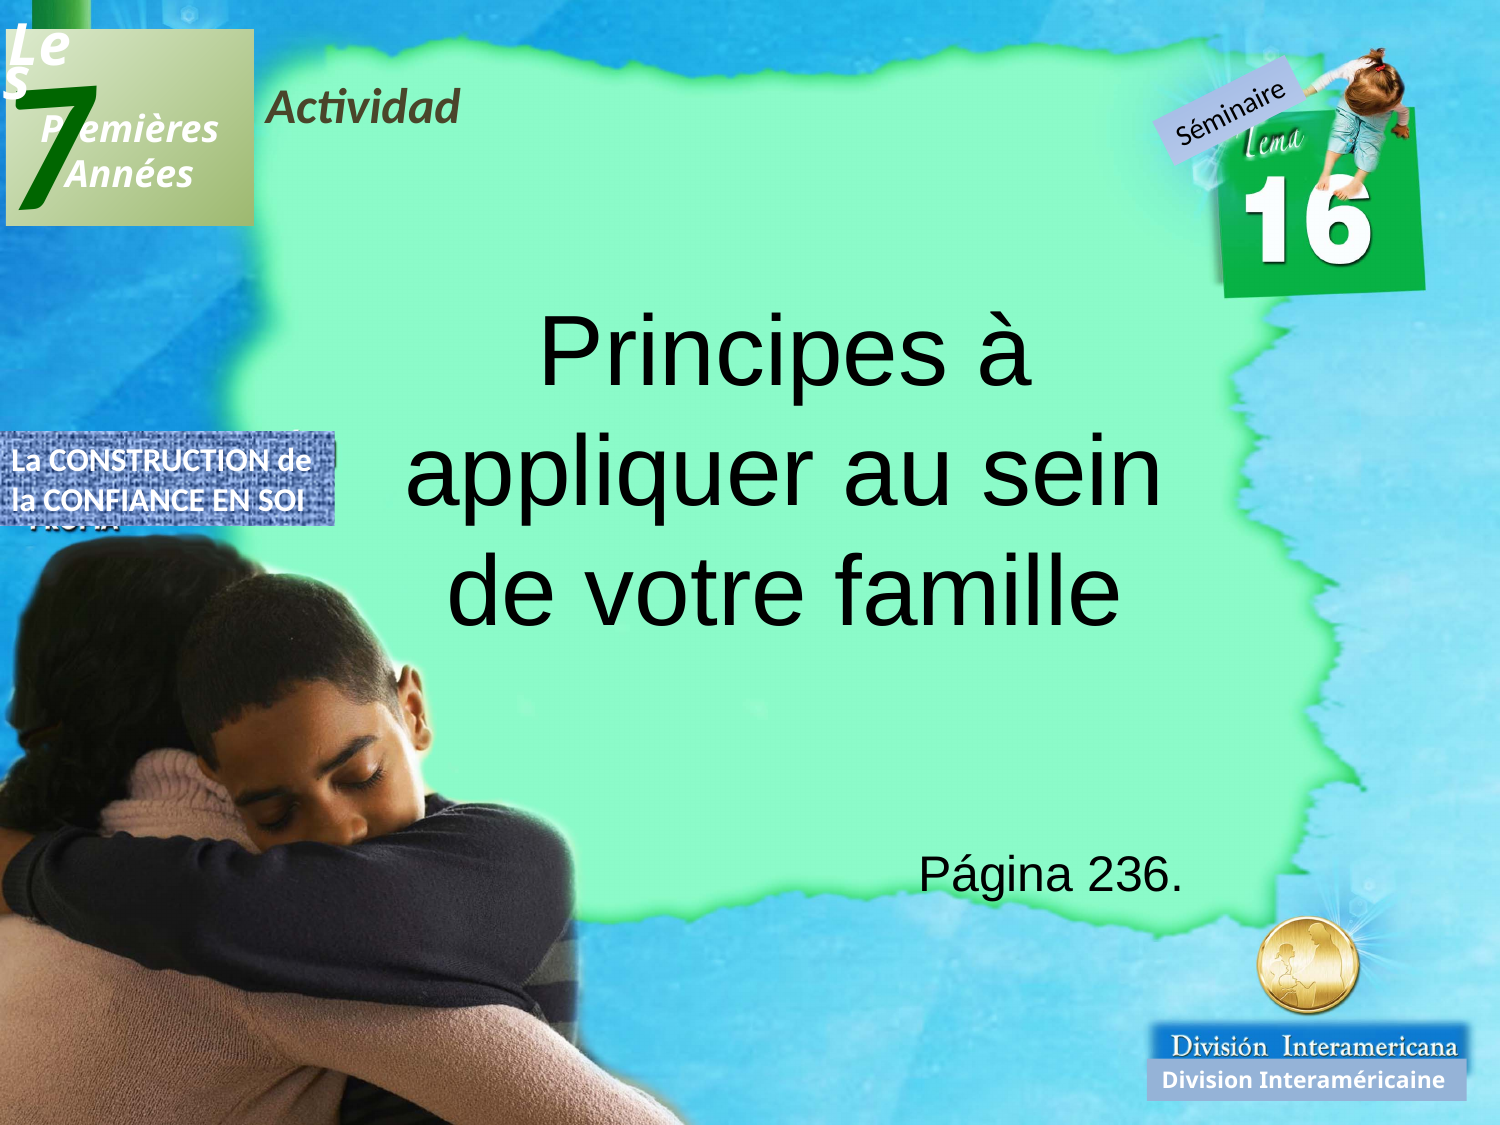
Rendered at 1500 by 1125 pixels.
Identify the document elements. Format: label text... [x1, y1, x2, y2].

text_box La CONSTRUCTION de la CONFIANCE EN SOI [0, 431, 260, 526]
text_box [265, 66, 1210, 911]
text_box Division Interaméricaine [1146, 1058, 1467, 1101]
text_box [0, 17, 255, 256]
picture [0, 0, 1500, 1125]
text_box Séminaire [1213, 54, 1307, 147]
